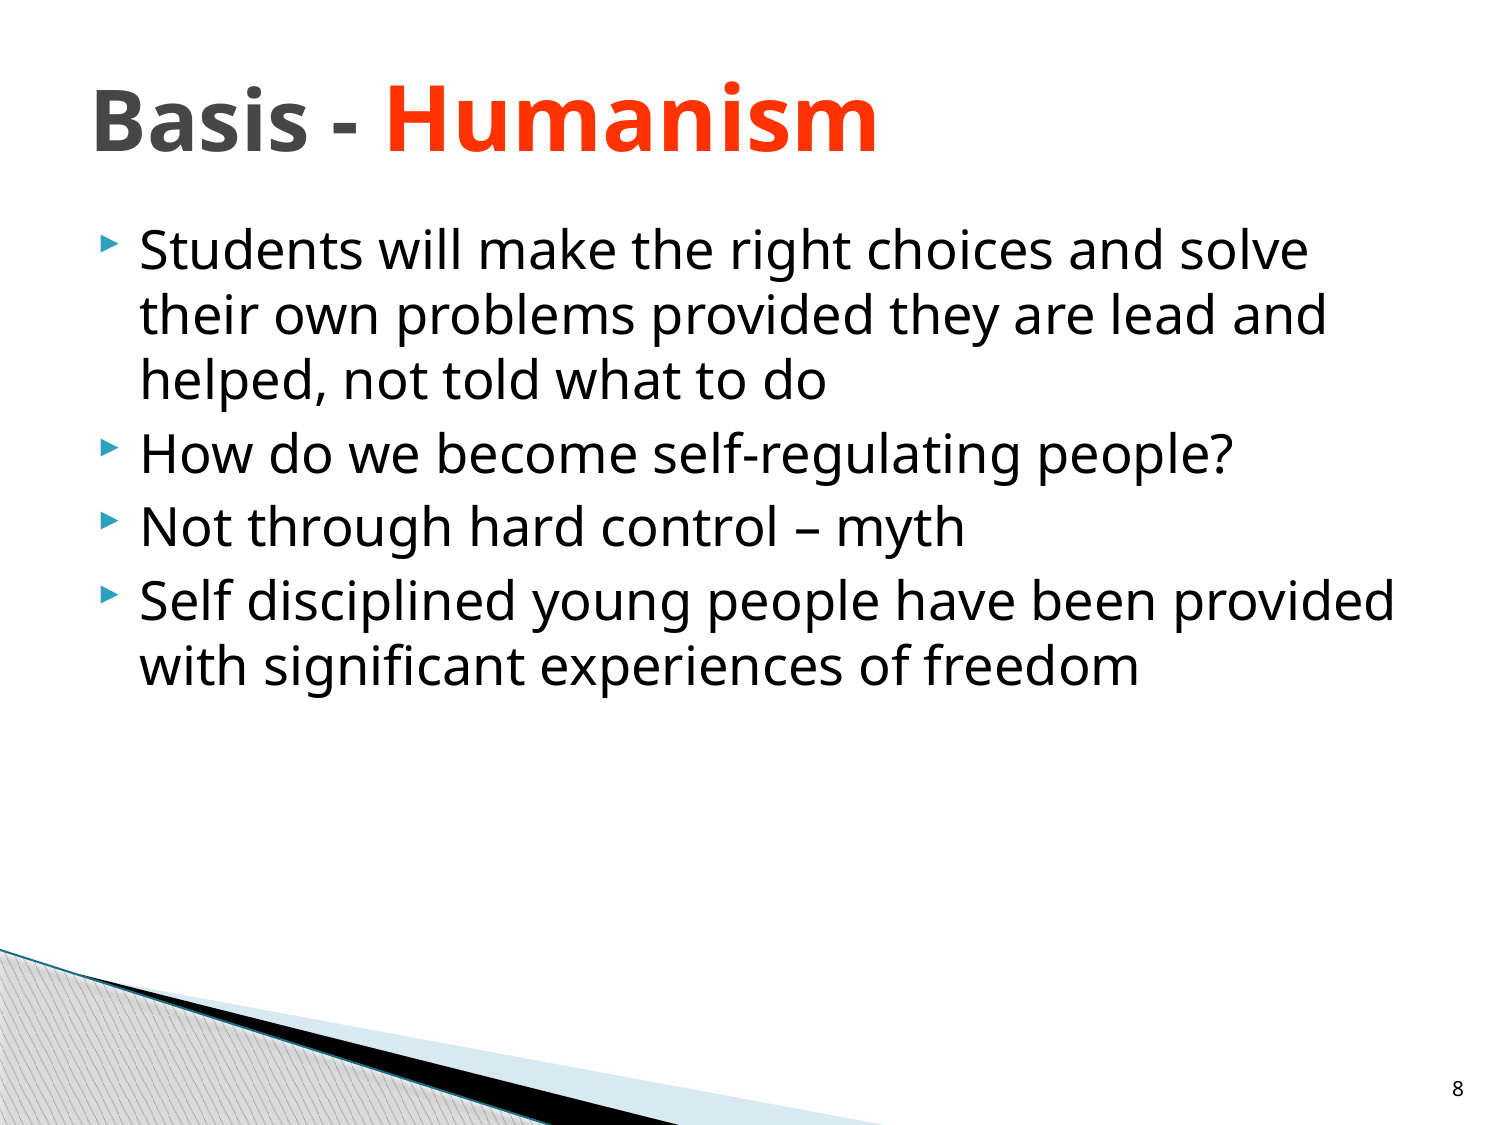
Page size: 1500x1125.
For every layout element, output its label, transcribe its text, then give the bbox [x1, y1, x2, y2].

slide_number 8 [1418, 1051, 1479, 1112]
list Students will make the right choices and solve their own problems provided they are lead and helped, not told what to do How do we become self-regulating people? Not through hard control – myth Self disciplined young people have been provided with significant experiences of freedom [64, 208, 1415, 952]
title Basis - Humanism [75, 45, 1425, 185]
